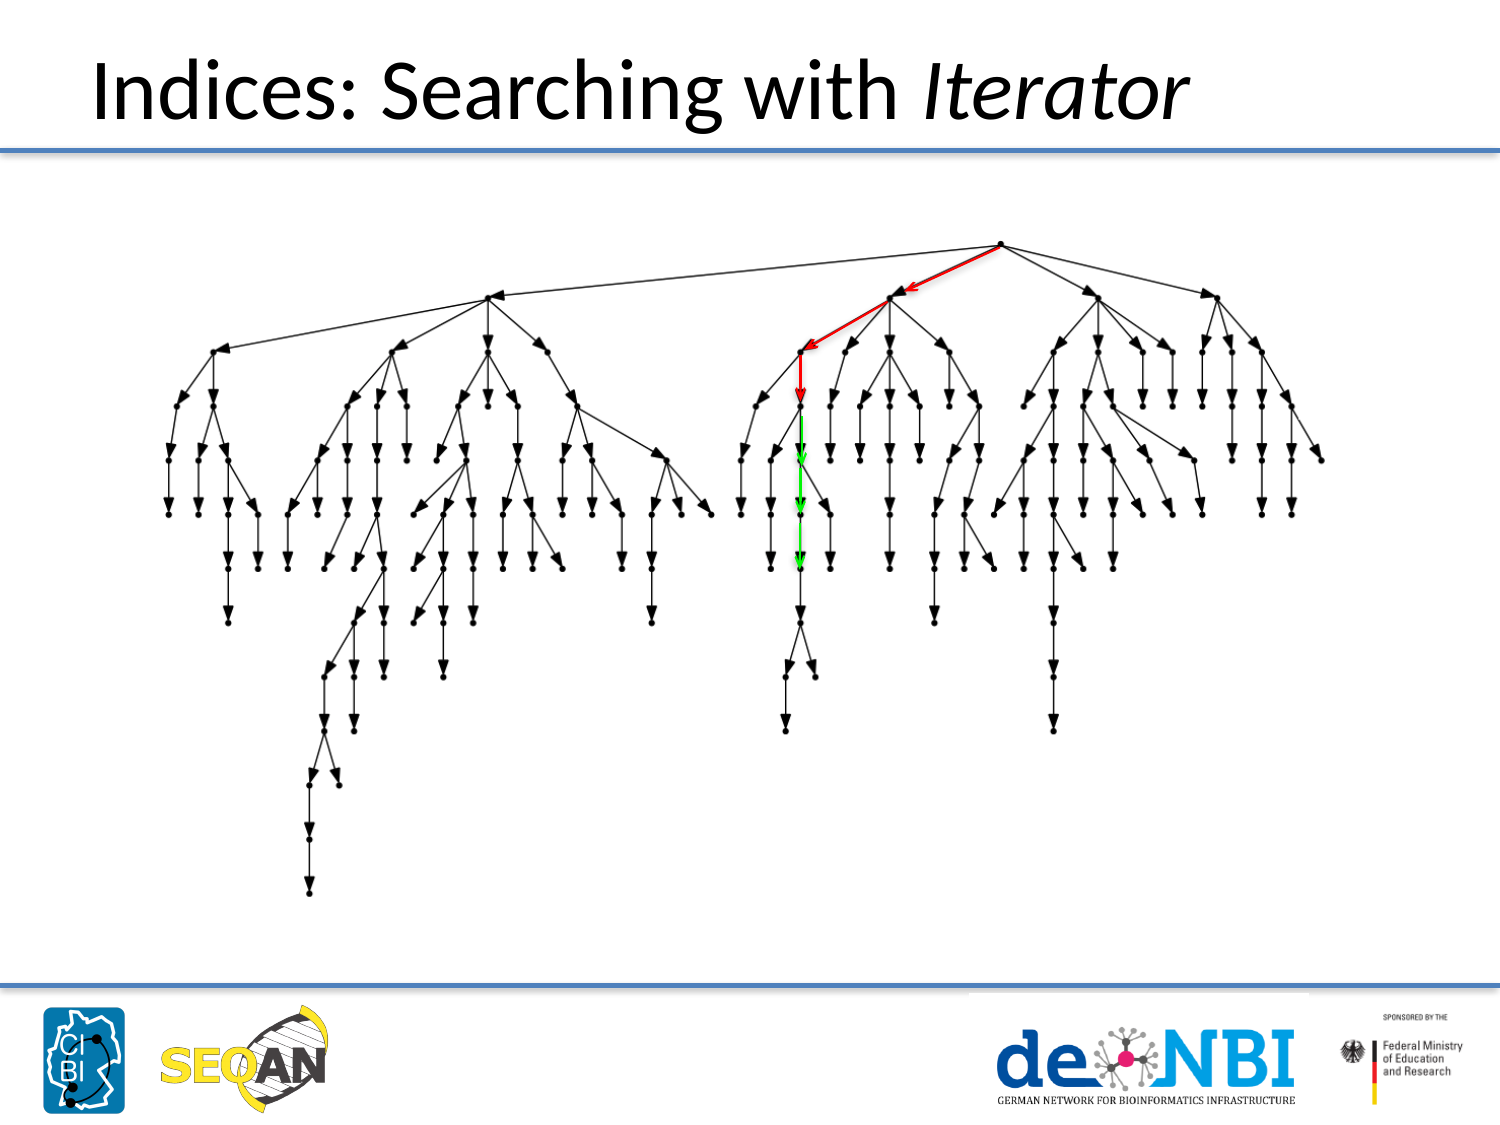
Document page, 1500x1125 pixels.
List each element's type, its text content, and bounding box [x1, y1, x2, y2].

picture [141, 1002, 332, 1121]
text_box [804, 301, 888, 350]
title Indices: Searching with Iterator [75, 25, 1425, 145]
picture [162, 239, 1339, 914]
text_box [903, 246, 1001, 292]
picture [48, 1010, 120, 1109]
picture [969, 993, 1309, 1122]
